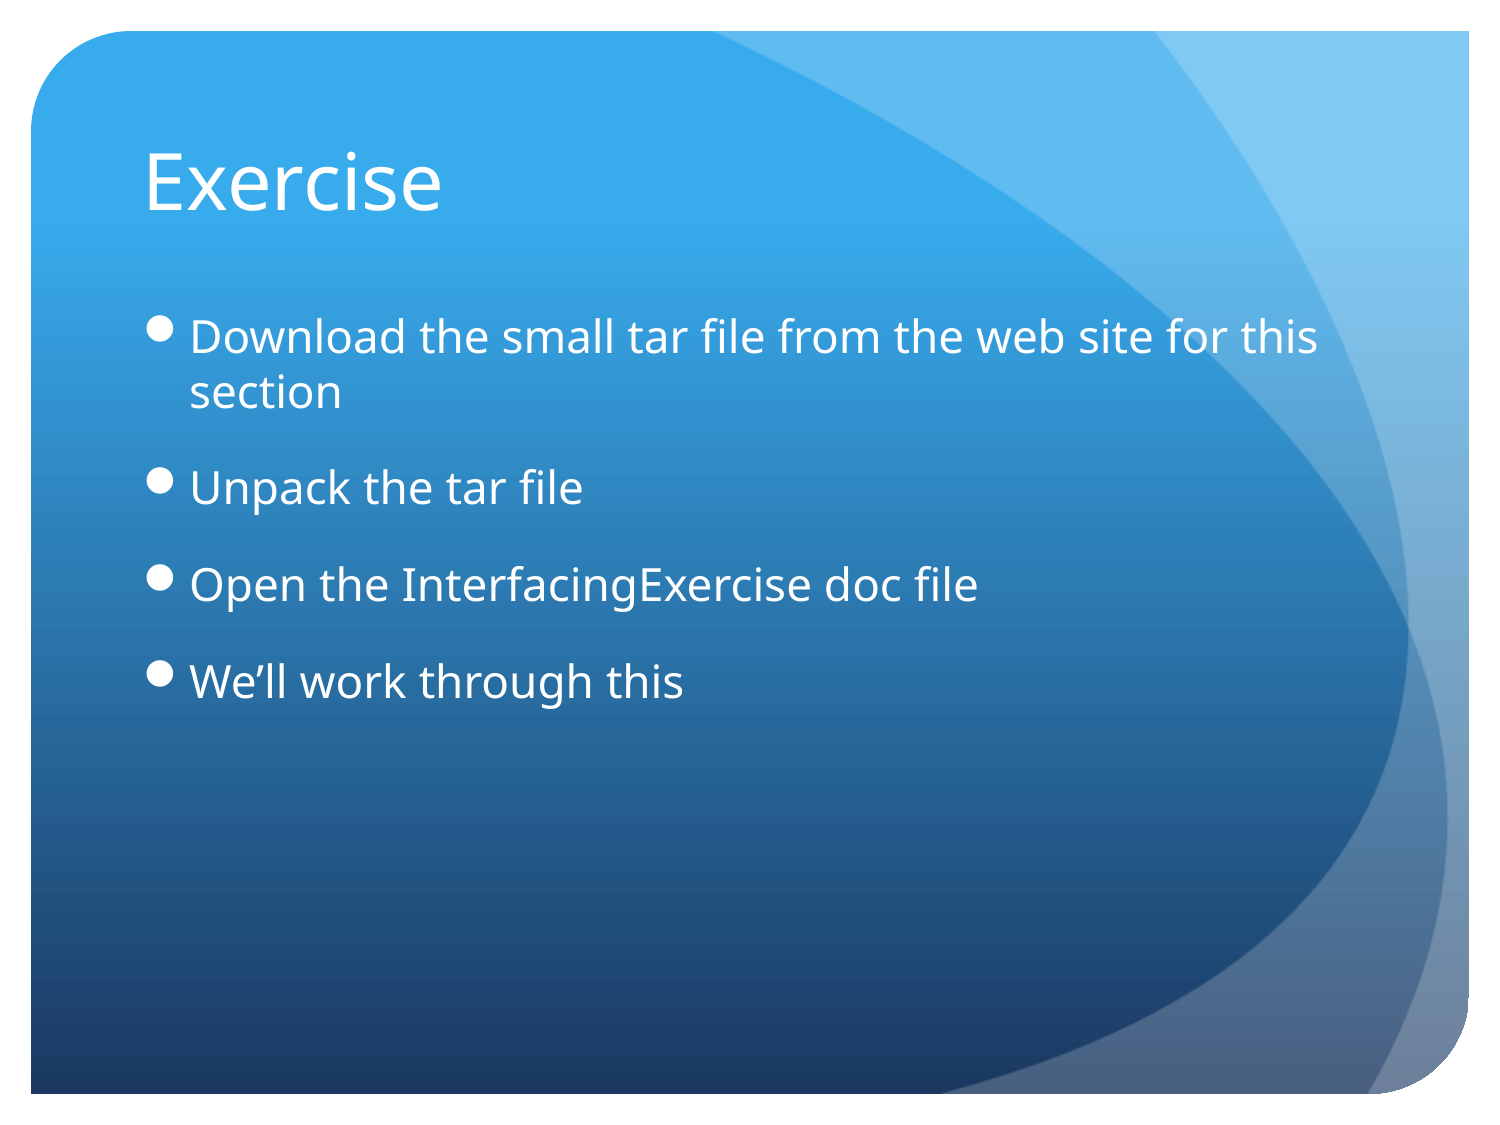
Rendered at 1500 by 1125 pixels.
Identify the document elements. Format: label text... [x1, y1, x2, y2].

list Download the small tar file from the web site for this section Unpack the tar file Open the InterfacingExercise doc file We’ll work through this [127, 299, 1372, 991]
title Exercise [127, 62, 1372, 234]
picture [24, 30, 1473, 1094]
